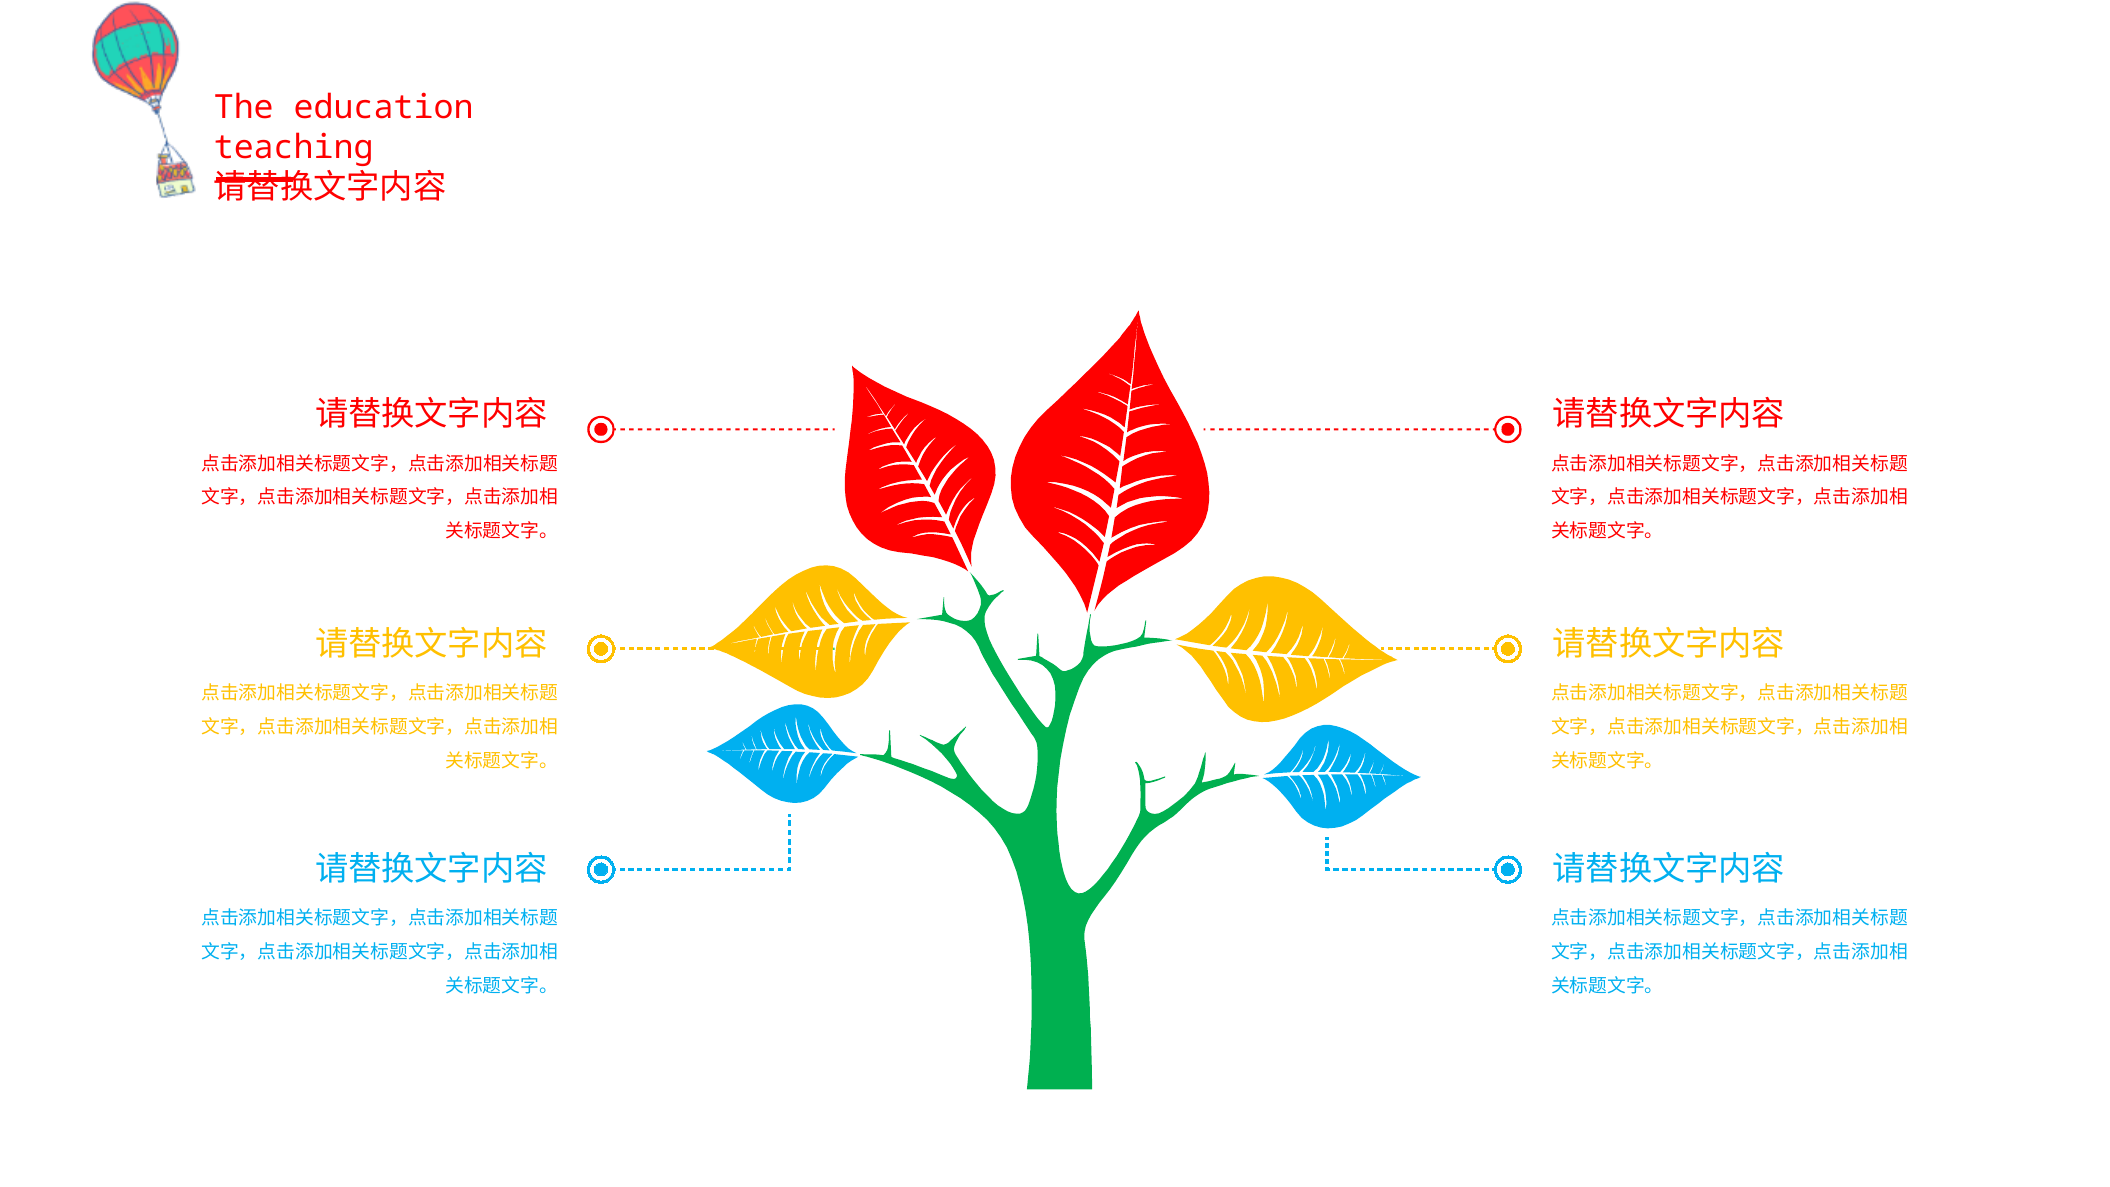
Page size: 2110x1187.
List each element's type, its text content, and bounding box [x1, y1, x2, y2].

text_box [587, 814, 791, 884]
text_box [994, 829, 1154, 1090]
text_box The education teaching 请替换文字内容 [192, 74, 542, 216]
text_box 点击添加相关标题文字，点击添加相关标题文字，点击添加相关标题文字，点击添加相关标题文字。 [1536, 887, 1940, 1004]
text_box 请替换文字内容 [1538, 614, 1801, 670]
text_box 点击添加相关标题文字，点击添加相关标题文字，点击添加相关标题文字，点击添加相关标题文字。 [1536, 662, 1940, 779]
text_box 点击添加相关标题文字，点击添加相关标题文字，点击添加相关标题文字，点击添加相关标题文字。 [169, 432, 573, 549]
text_box 点击添加相关标题文字，点击添加相关标题文字，点击添加相关标题文字，点击添加相关标题文字。 [169, 662, 573, 779]
text_box 请替换文字内容 [1538, 839, 1801, 895]
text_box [587, 634, 706, 663]
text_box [1421, 415, 1522, 444]
text_box 点击添加相关标题文字，点击添加相关标题文字，点击添加相关标题文字，点击添加相关标题文字。 [1536, 432, 1940, 549]
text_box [706, 310, 1421, 829]
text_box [587, 415, 706, 444]
text_box 请替换文字内容 [300, 384, 563, 440]
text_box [1325, 837, 1522, 884]
text_box 点击添加相关标题文字，点击添加相关标题文字，点击添加相关标题文字，点击添加相关标题文字。 [169, 887, 573, 1004]
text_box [1421, 634, 1522, 663]
text_box 请替换文字内容 [300, 839, 563, 895]
text_box 请替换文字内容 [1538, 384, 1801, 440]
picture [88, 0, 199, 201]
text_box 请替换文字内容 [300, 614, 563, 670]
